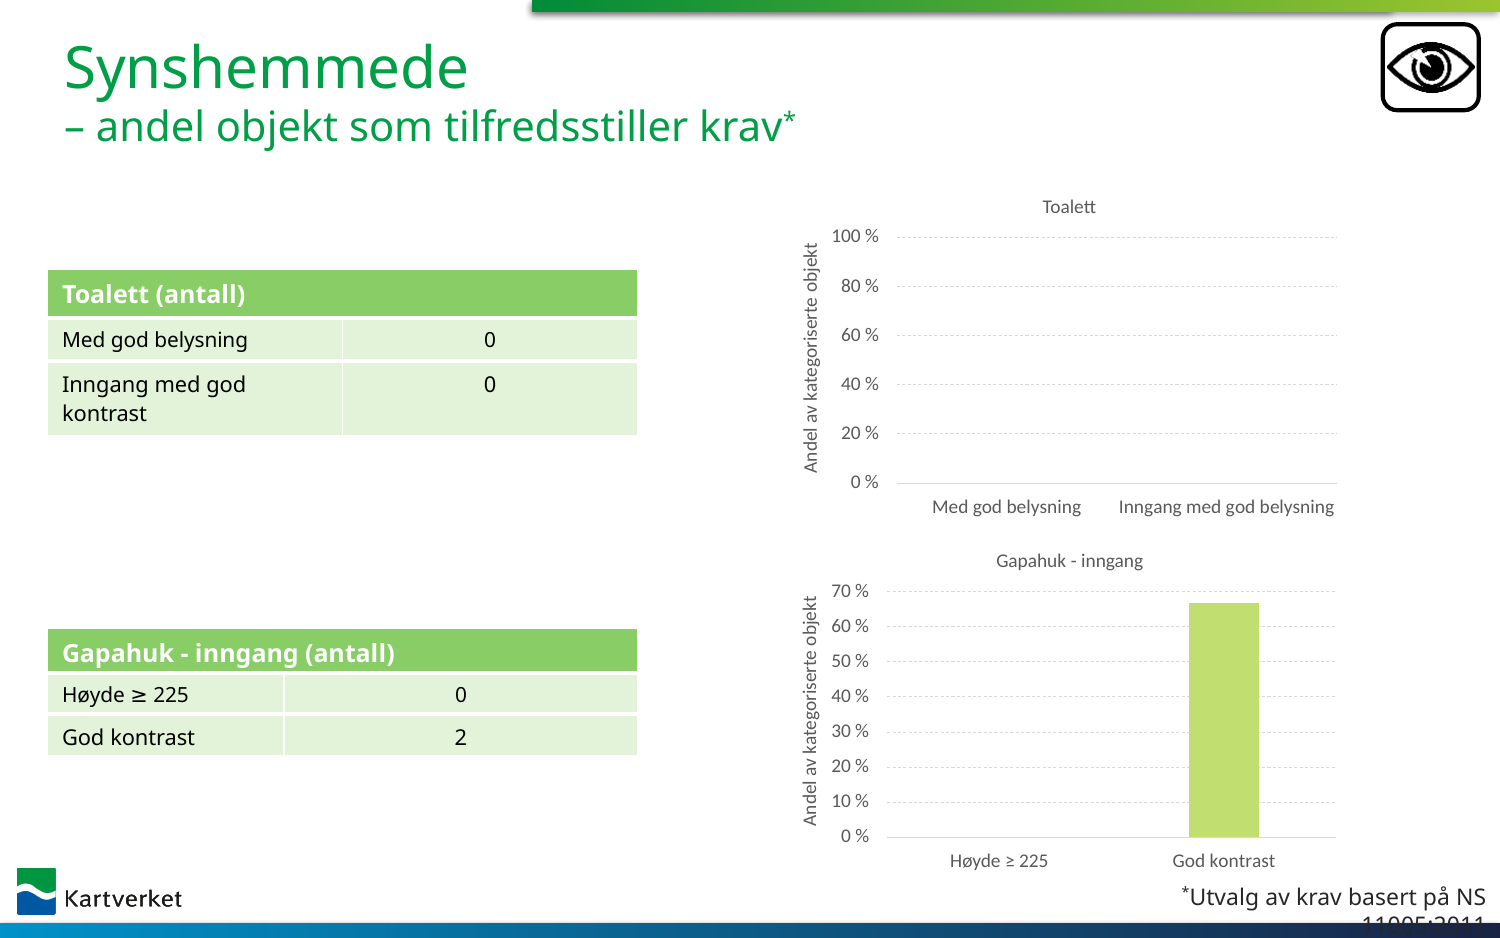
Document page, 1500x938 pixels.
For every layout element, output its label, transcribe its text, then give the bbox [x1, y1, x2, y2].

table_header Toalett (antall) [48, 270, 637, 316]
table_header Gapahuk - inngang (antall) [48, 629, 637, 671]
picture [791, 541, 1348, 880]
table_cell Med god belysning [48, 320, 342, 359]
table_cell 0 [285, 675, 637, 712]
table_cell 0 [343, 363, 637, 435]
table_cell God kontrast [48, 716, 283, 755]
table_cell Høyde ≥ 225 [48, 675, 283, 712]
table_cell Inngang med god kontrast [48, 363, 342, 435]
text_box Synshemmede – andel objekt som tilfredsstiller krav* [49, 24, 1431, 158]
text_box *Utvalg av krav basert på NS 11005:2011 [1068, 873, 1500, 938]
table_cell 2 [285, 716, 637, 755]
picture [791, 187, 1348, 526]
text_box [1382, 24, 1480, 111]
table_cell 0 [343, 320, 637, 359]
